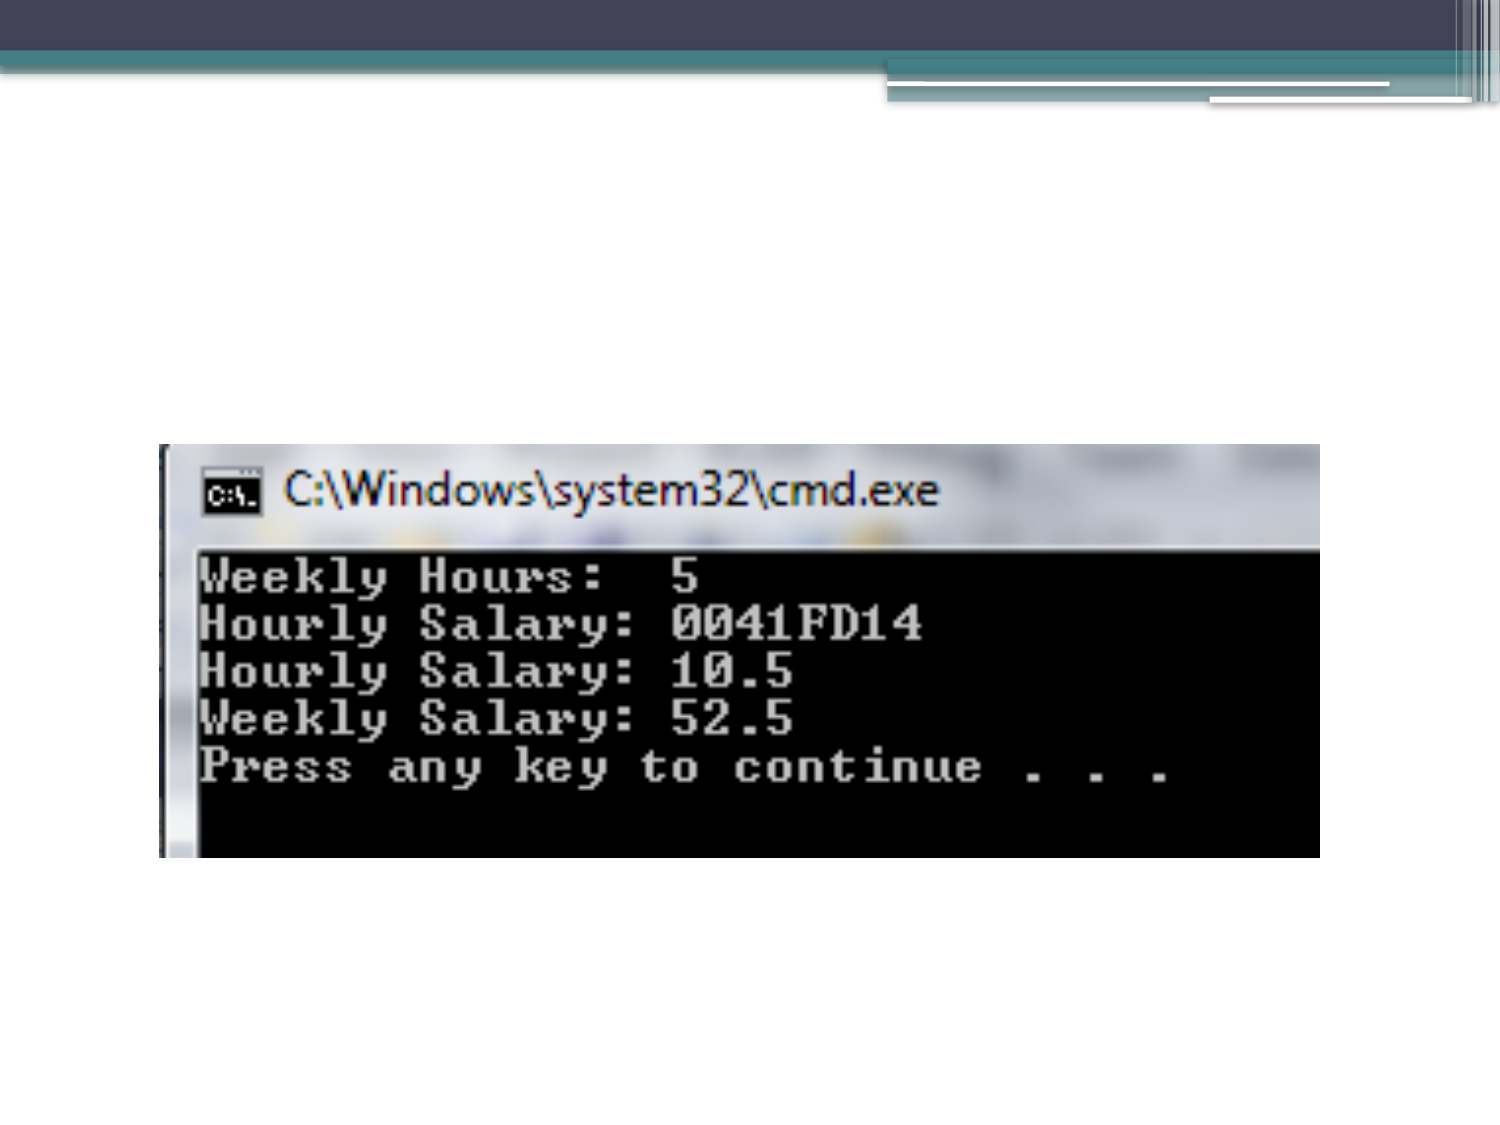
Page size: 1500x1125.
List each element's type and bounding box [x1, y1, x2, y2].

picture [159, 444, 1320, 858]
